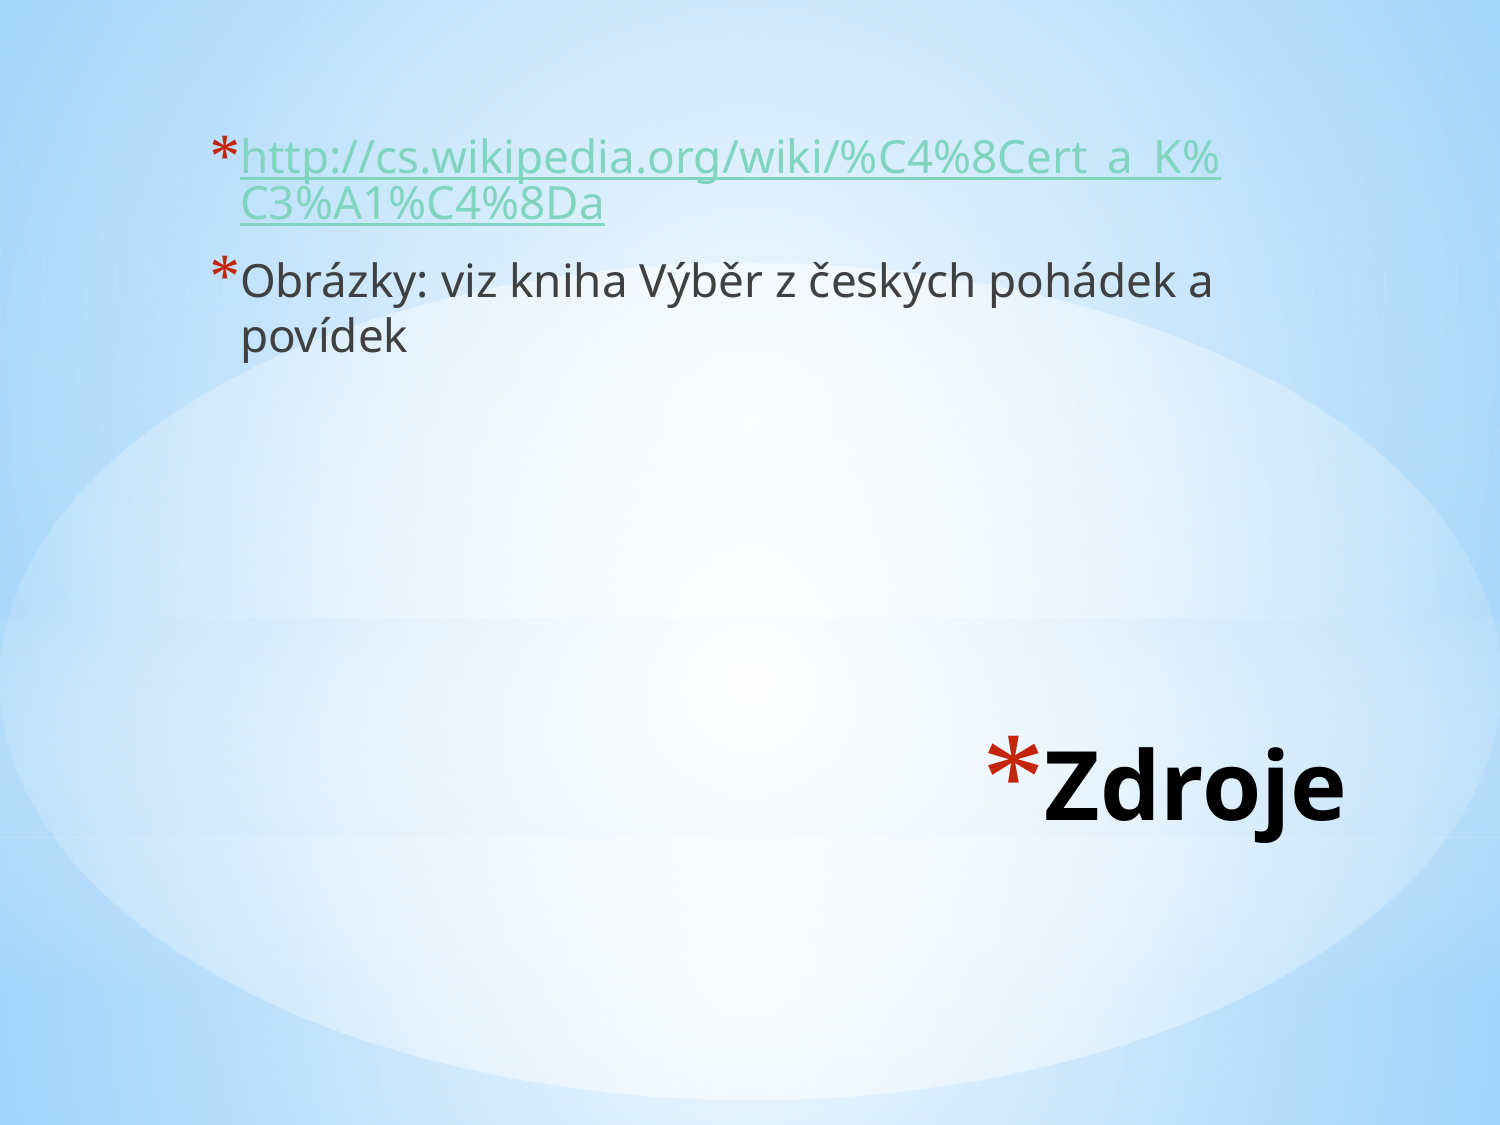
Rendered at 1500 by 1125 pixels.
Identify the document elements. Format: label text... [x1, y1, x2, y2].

list http://cs.wikipedia.org/wiki/%C4%8Cert_a_K%C3%A1%C4%8Da Obrázky: viz kniha Výběr z českých pohádek a povídek [187, 120, 1238, 690]
title Zdroje [294, 717, 1363, 905]
